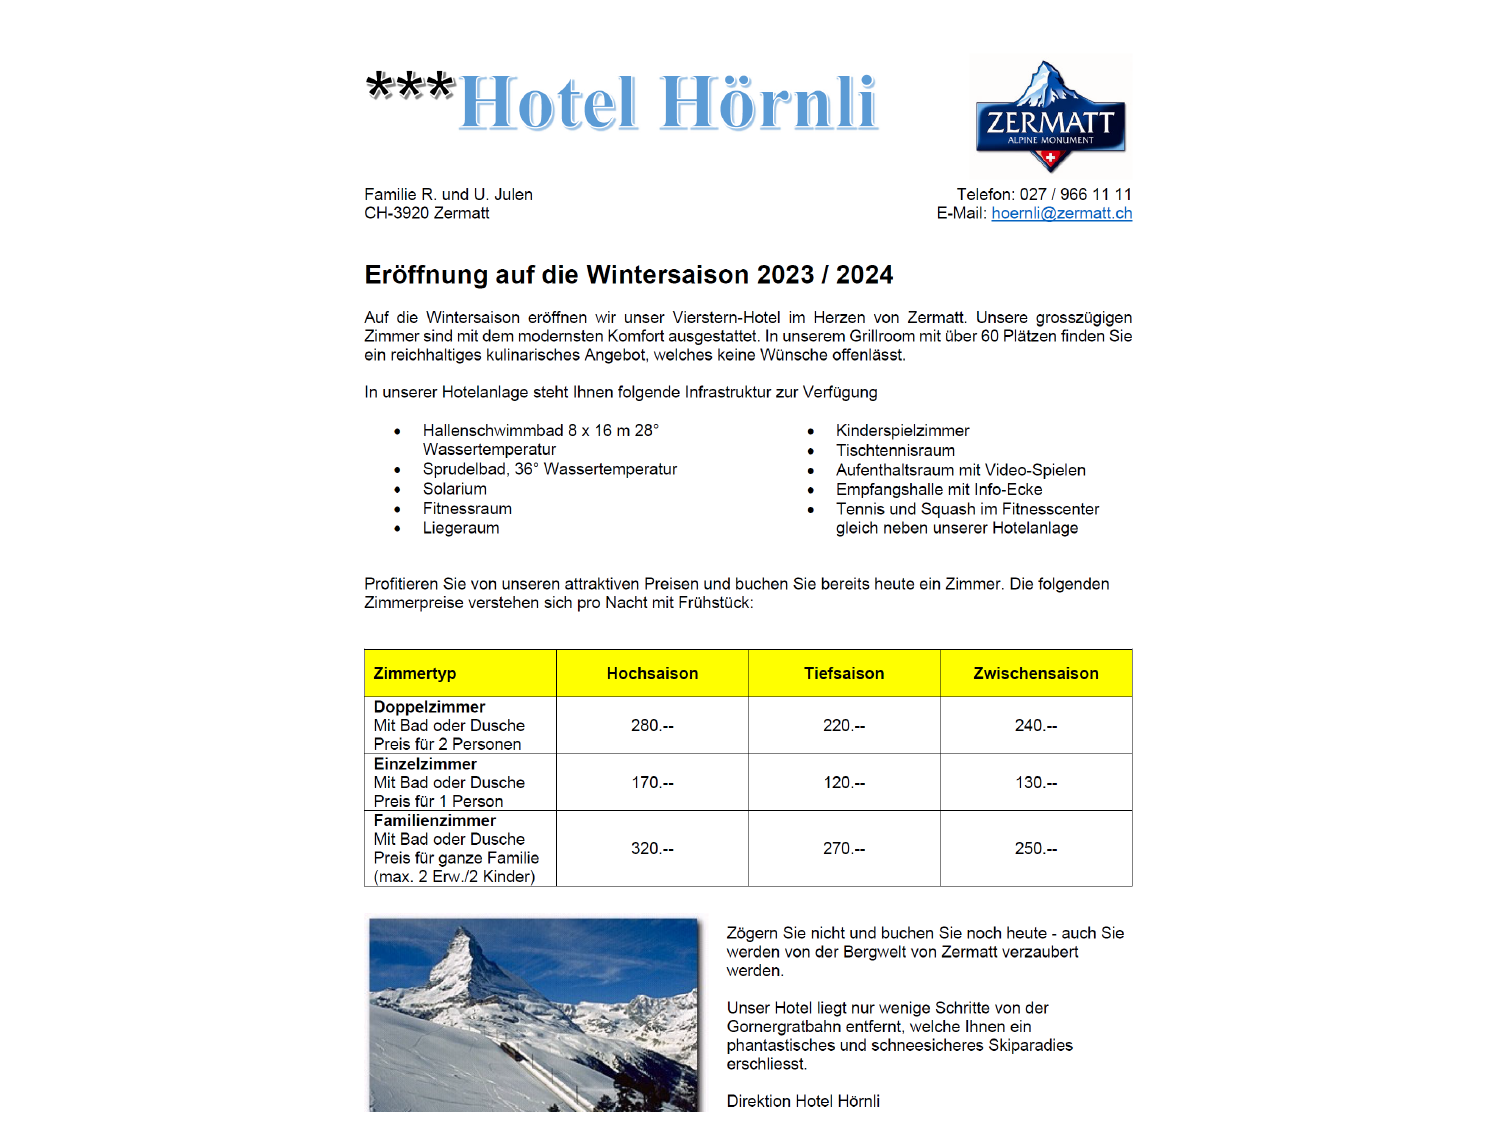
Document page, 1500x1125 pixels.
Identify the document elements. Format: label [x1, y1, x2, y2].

picture [345, 2, 1155, 1125]
